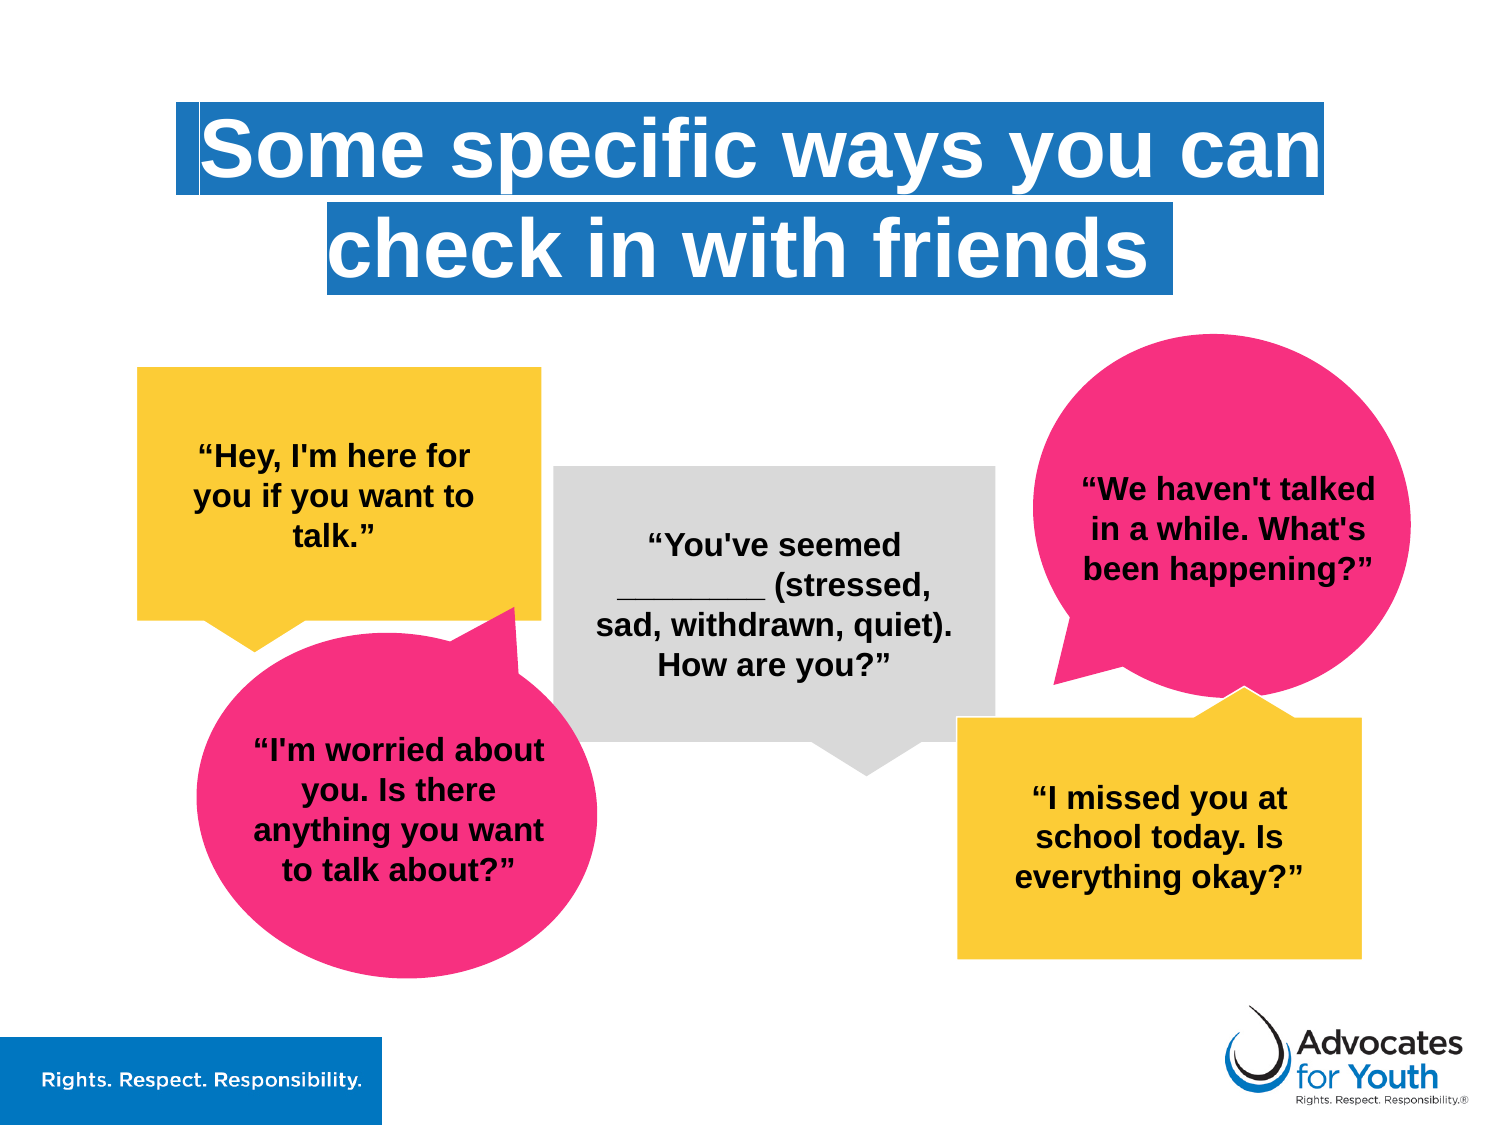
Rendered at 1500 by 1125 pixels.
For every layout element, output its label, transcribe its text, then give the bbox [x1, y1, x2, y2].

text_box [1033, 333, 1396, 580]
picture [1200, 990, 1500, 1125]
text_box [579, 741, 598, 886]
text_box [553, 466, 996, 777]
title Some specific ways you can check in with friends [112, 99, 1388, 288]
text_box [222, 606, 561, 713]
text_box [956, 686, 1363, 961]
text_box “Hey, I'm here for you if you want to talk.” [169, 419, 499, 570]
text_box “I missed you at school today. Is everything okay?” [979, 720, 1340, 911]
picture [0, 1037, 382, 1125]
text_box [1053, 602, 1393, 698]
text_box “You've seemed ________ (stressed, sad, withdrawn, quiet). How are you?” [579, 508, 970, 698]
text_box “I'm worried about you. Is there anything you want to talk about?” [219, 713, 579, 904]
text_box [238, 904, 568, 979]
text_box [196, 718, 219, 878]
text_box “We haven't talked in a while. What's been happening?” [1048, 452, 1409, 602]
text_box [136, 366, 543, 654]
